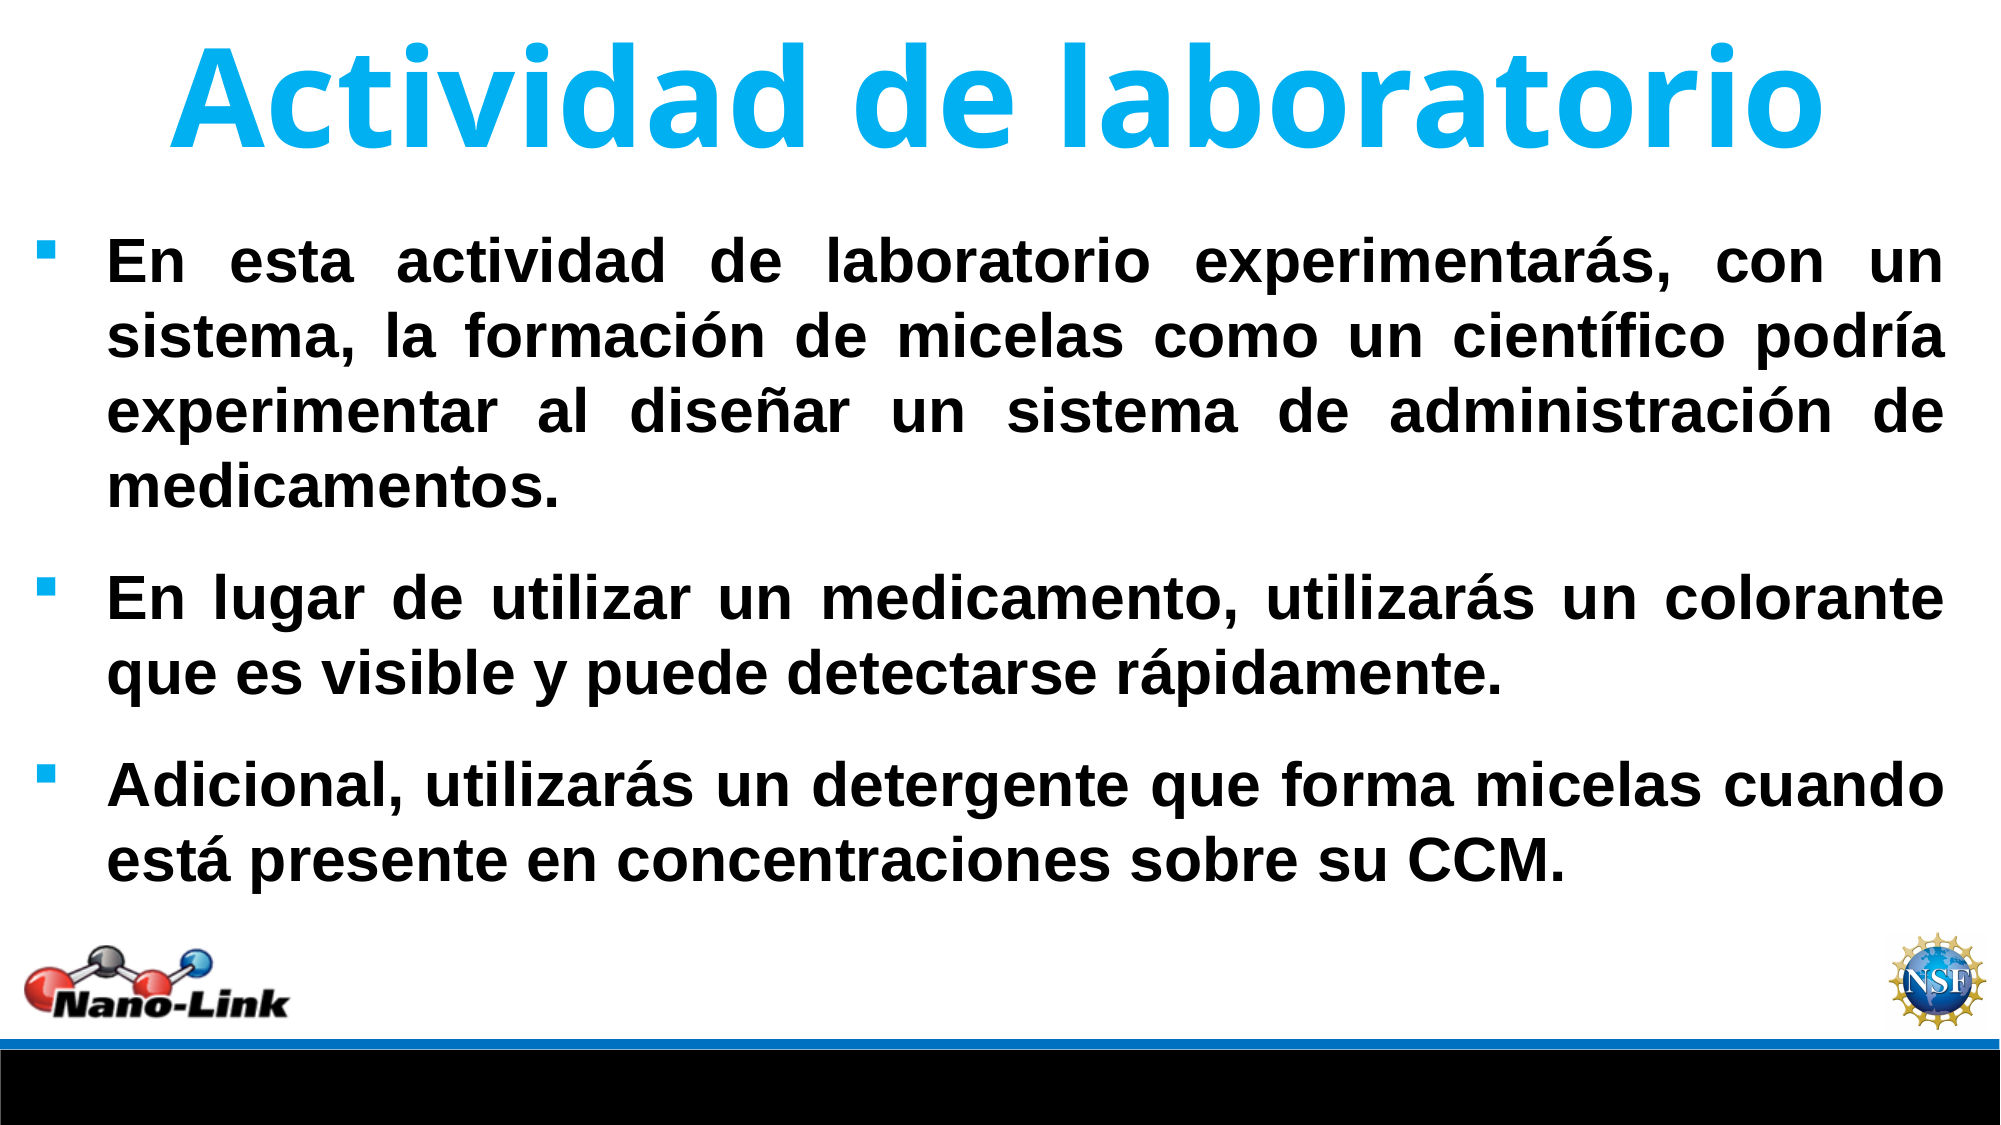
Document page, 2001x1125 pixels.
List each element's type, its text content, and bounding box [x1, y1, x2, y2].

text_box Actividad de laboratorio [0, 5, 2000, 74]
text_box Actividad de laboratorio [0, 76, 2000, 163]
picture [16, 935, 305, 1032]
picture [1886, 931, 1988, 1032]
text_box En esta actividad de laboratorio experimentarás, con un sistema, la formación de micelas como un científico podría experimentar al diseñar un sistema de administración de medicamentos. En lugar de utilizar un medicamento, utilizarás un colorante que es visible y puede detectarse rápidamente. Adicional, utilizarás un detergente que forma micelas cuando está presente en concentraciones sobre su CCM. [17, 212, 1963, 913]
